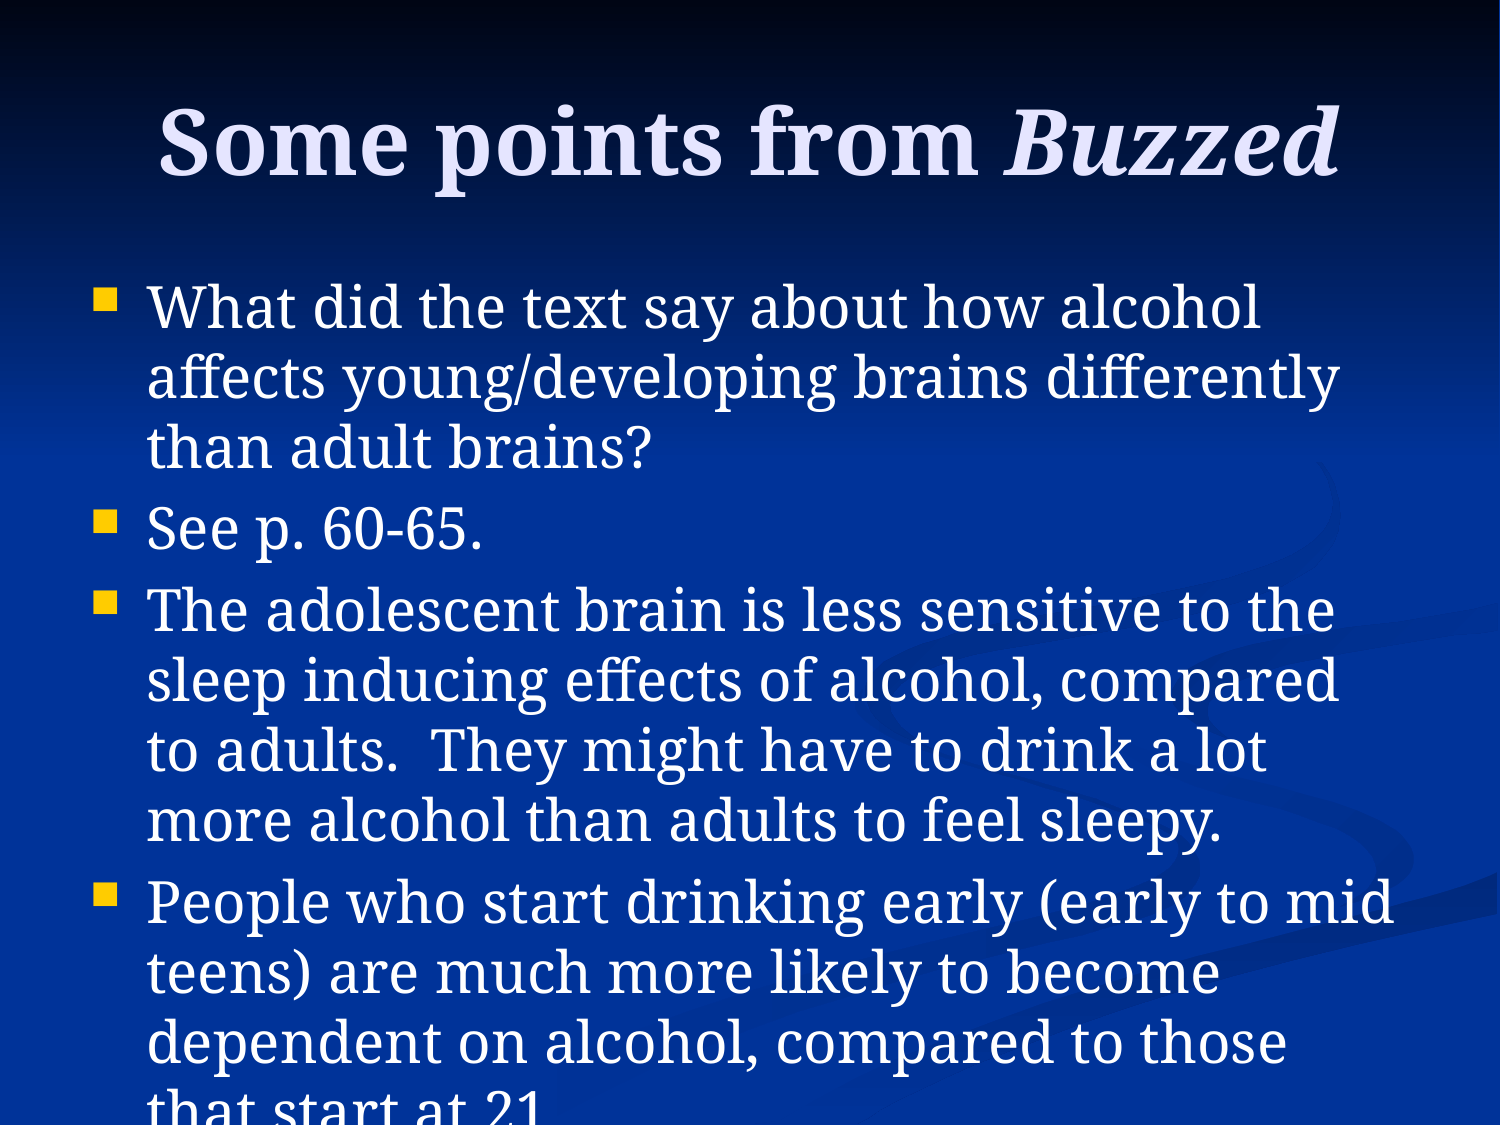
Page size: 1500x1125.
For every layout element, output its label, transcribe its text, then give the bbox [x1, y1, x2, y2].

title Some points from Buzzed [74, 44, 1426, 233]
list What did the text say about how alcohol affects young/developing brains differently than adult brains? See p. 60-65. The adolescent brain is less sensitive to the sleep inducing effects of alcohol, compared to adults. They might have to drink a lot more alcohol than adults to feel sleepy. People who start drinking early (early to mid teens) are much more likely to become dependent on alcohol, compared to those that start at 21. [74, 262, 1426, 1006]
